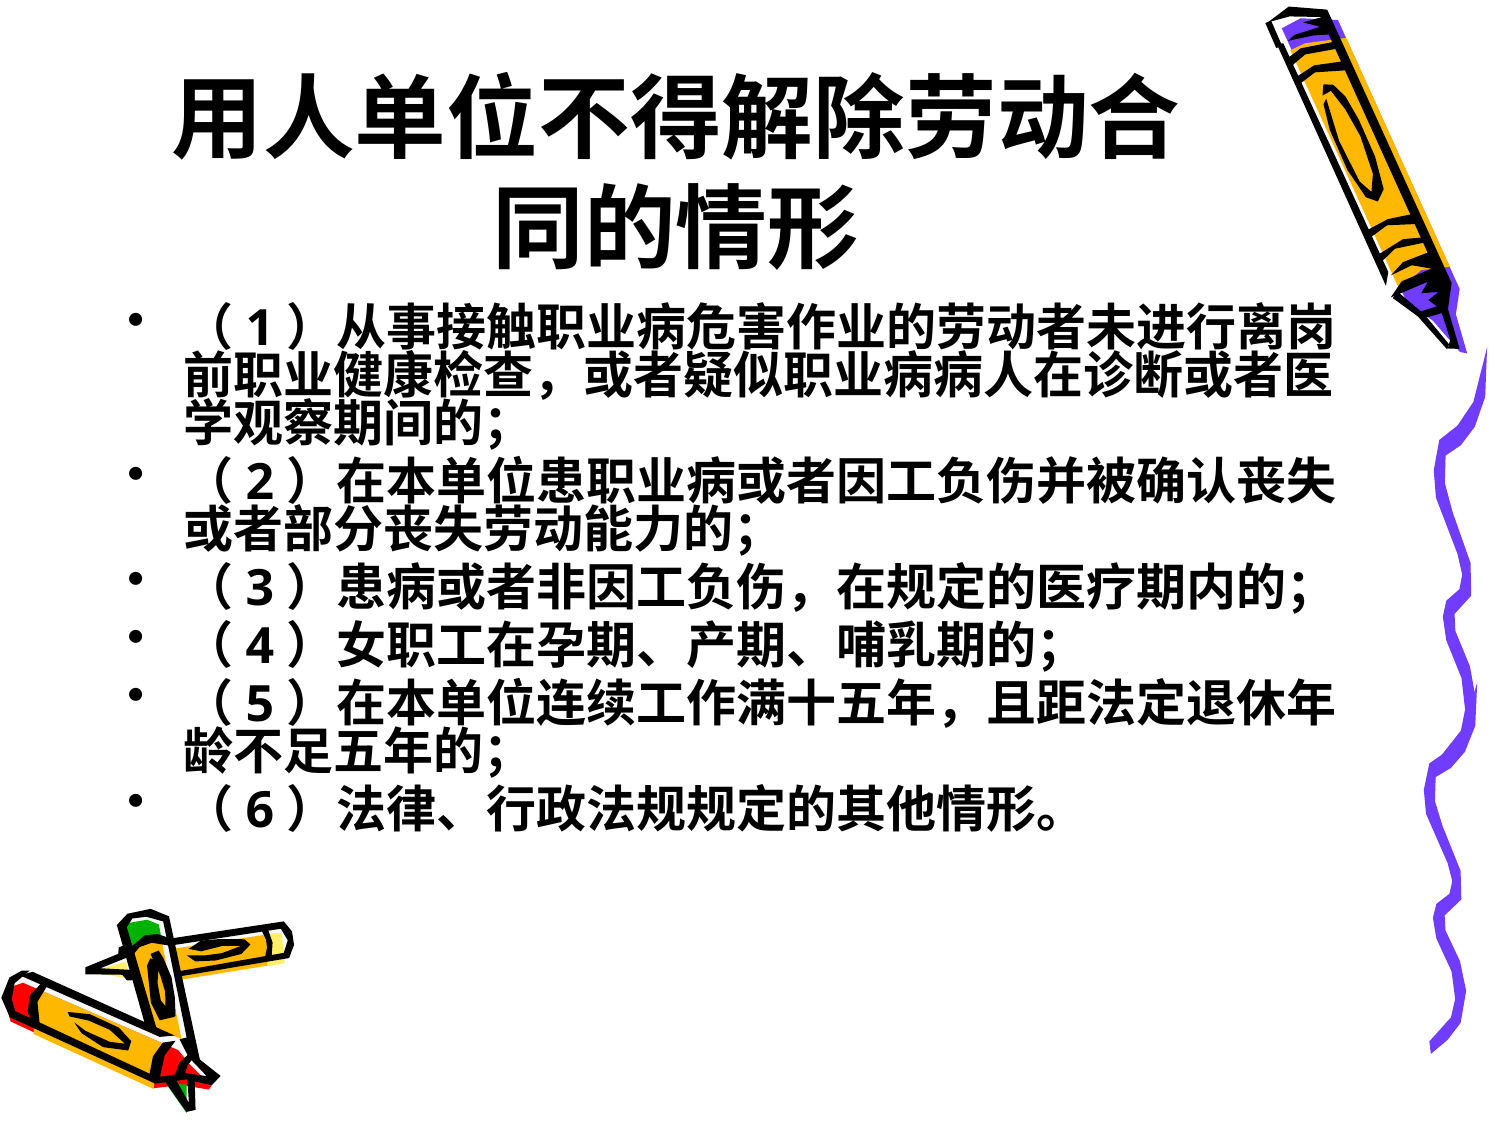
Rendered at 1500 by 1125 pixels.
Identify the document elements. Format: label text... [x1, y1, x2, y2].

title 用人单位不得解除劳动合同的情形 [112, 24, 1240, 288]
list （1）从事接触职业病危害作业的劳动者未进行离岗前职业健康检查，或者疑似职业病病人在诊断或者医学观察期间的； （2）在本单位患职业病或者因工负伤并被确认丧失或者部分丧失劳动能力的； （3）患病或者非因工负伤，在规定的医疗期内的； （4）女职工在孕期、产期、哺乳期的； （5）在本单位连续工作满十五年，且距法定退休年龄不足五年的； （6）法律、行政法规规定的其他情形。 [112, 299, 1376, 901]
